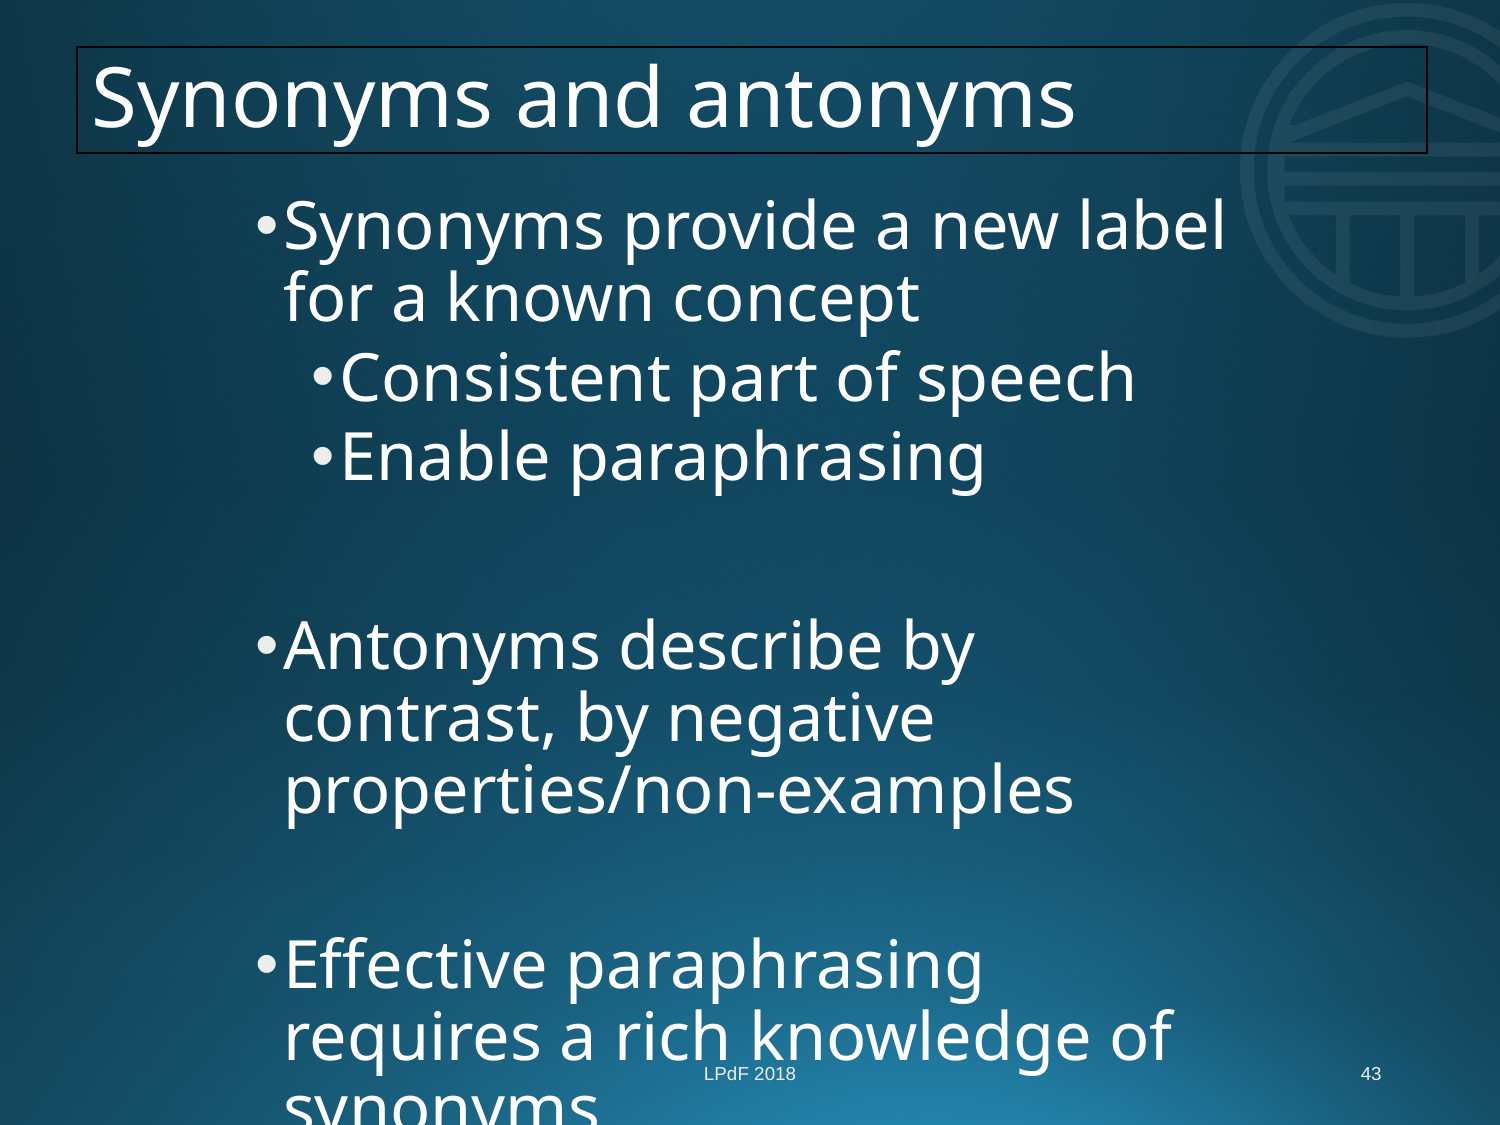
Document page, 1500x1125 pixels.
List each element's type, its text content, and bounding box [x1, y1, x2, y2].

picture [0, 0, 1500, 1125]
list Synonyms provide a new label for a known concept Consistent part of speech Enable paraphrasing Antonyms describe by contrast, by negative properties/non-examples Effective paraphrasing requires a rich knowledge of synonyms [240, 184, 1257, 939]
slide_number 43 [1059, 1042, 1397, 1103]
footer LPdF 2018 [496, 1042, 1004, 1103]
title Synonyms and antonyms [76, 46, 1428, 154]
